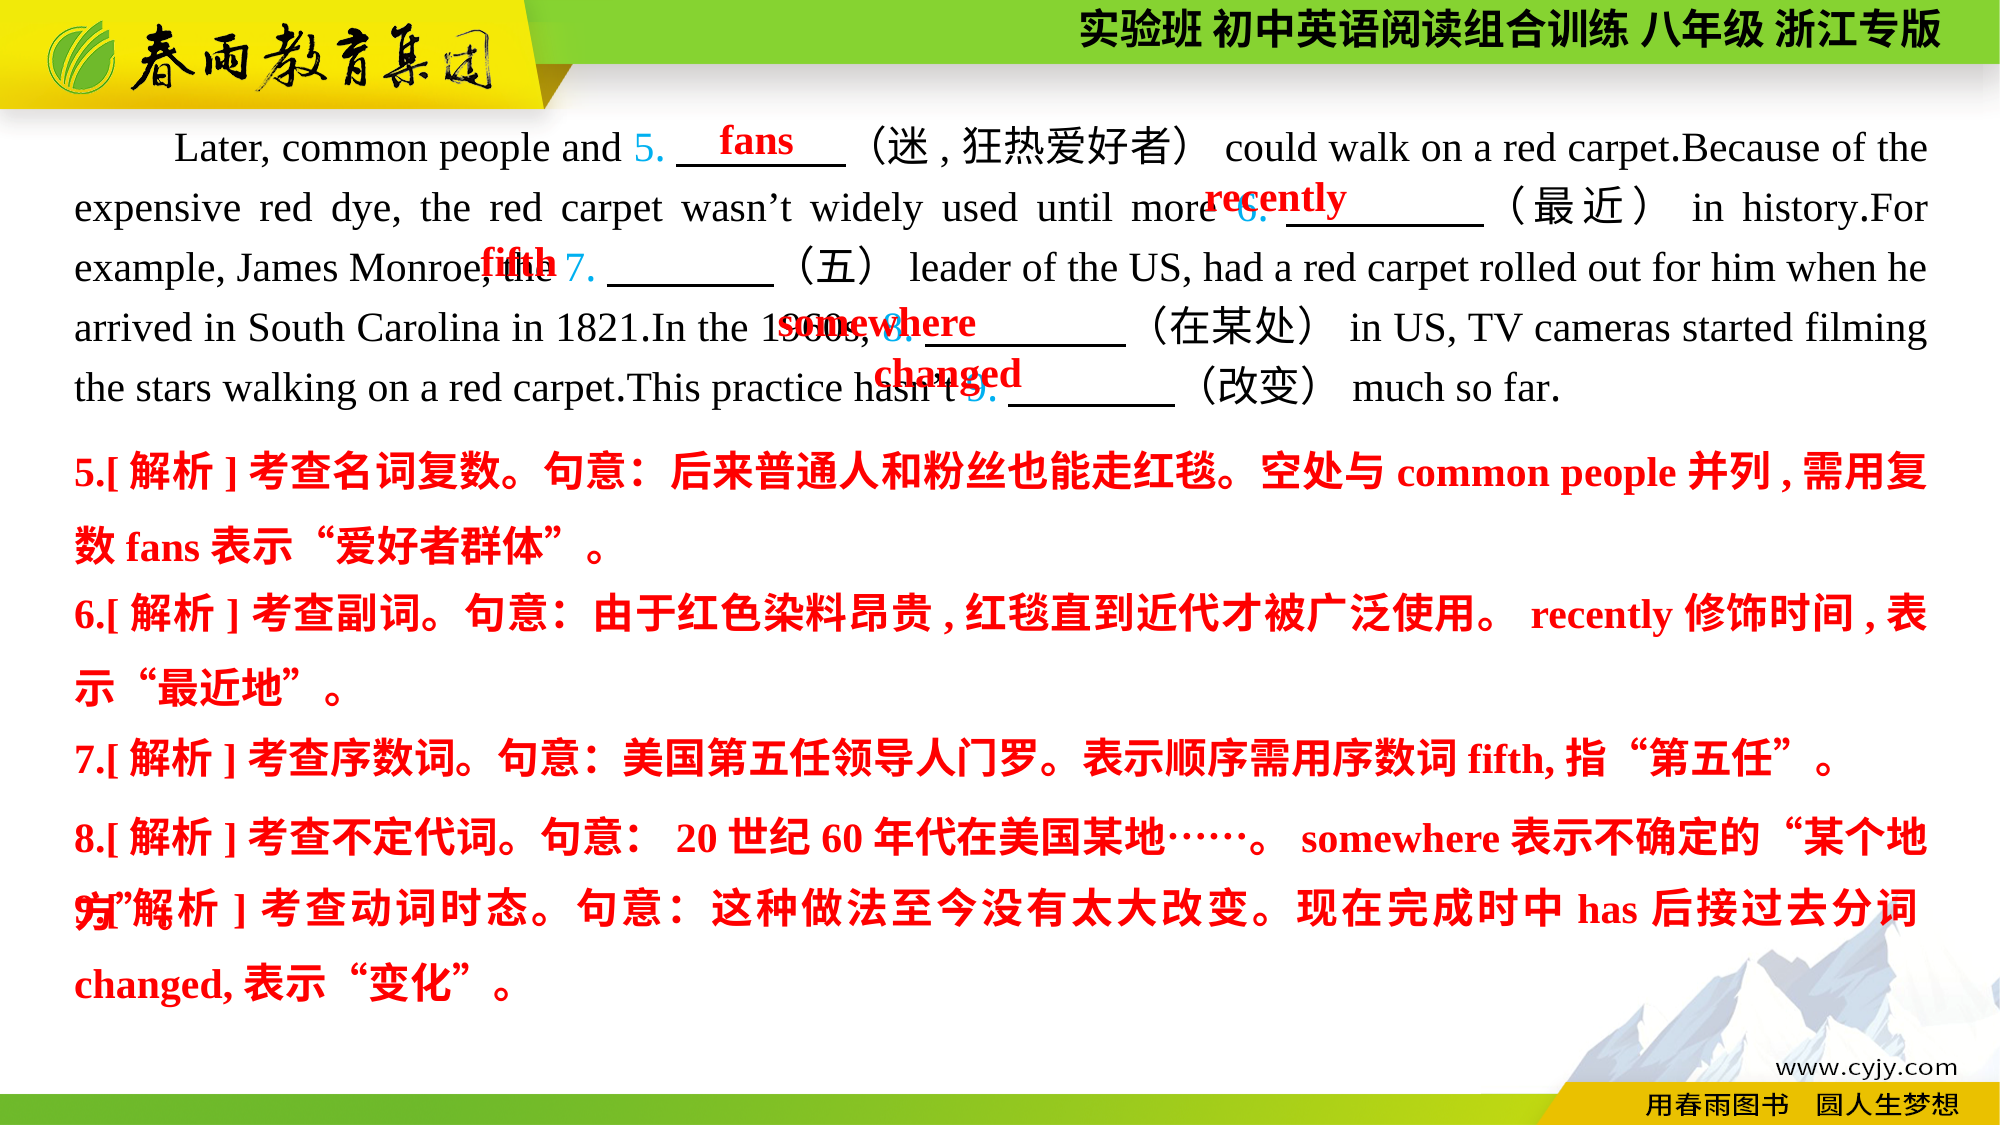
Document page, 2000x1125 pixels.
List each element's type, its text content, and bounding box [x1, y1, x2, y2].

text_box fifth [465, 227, 573, 293]
picture [0, 0, 2000, 1125]
text_box changed [858, 338, 1038, 403]
text_box somewhere [762, 287, 992, 353]
text_box recently [1189, 162, 1363, 227]
text_box 9.[解析]考查动词时态。句意：这种做法至今没有太大改变。现在完成时中has后接过去分词changed,表示“变化”。 [59, 849, 1944, 1015]
text_box 6.[解析]考查副词。句意：由于红色染料昂贵,红毯直到近代才被广泛使用。recently修饰时间,表示“最近地”。 [59, 554, 1944, 699]
list Later, common people and 5. （迷,狂热爱好者）could walk on a red carpet.Because of the expensive red dye, the red carpet wasn’t widely used until more 6. （最近）in history.For example, James Monroe, the 7. （五）leader of the US, had a red carpet rolled out for him when he arrived in South Carolina in 1821.In the 1960s, 8. （在某处）in US, TV cameras started filming the stars walking on a red carpet.This practice hasn’t 9. （改变）much so far. [59, 101, 1944, 412]
text_box 8.[解析]考查不定代词。句意：20世纪60年代在美国某地……。somewhere表示不确定的“某个地方”。 [59, 778, 1944, 849]
text_box 5.[解析]考查名词复数。句意：后来普通人和粉丝也能走红毯。空处与common people并列,需用复数fans表示“爱好者群体”。 [59, 412, 1944, 554]
text_box fans [704, 105, 810, 171]
text_box 7.[解析]考查序数词。句意：美国第五任领导人门罗。表示顺序需用序数词fifth,指“第五任”。 [59, 699, 1944, 778]
